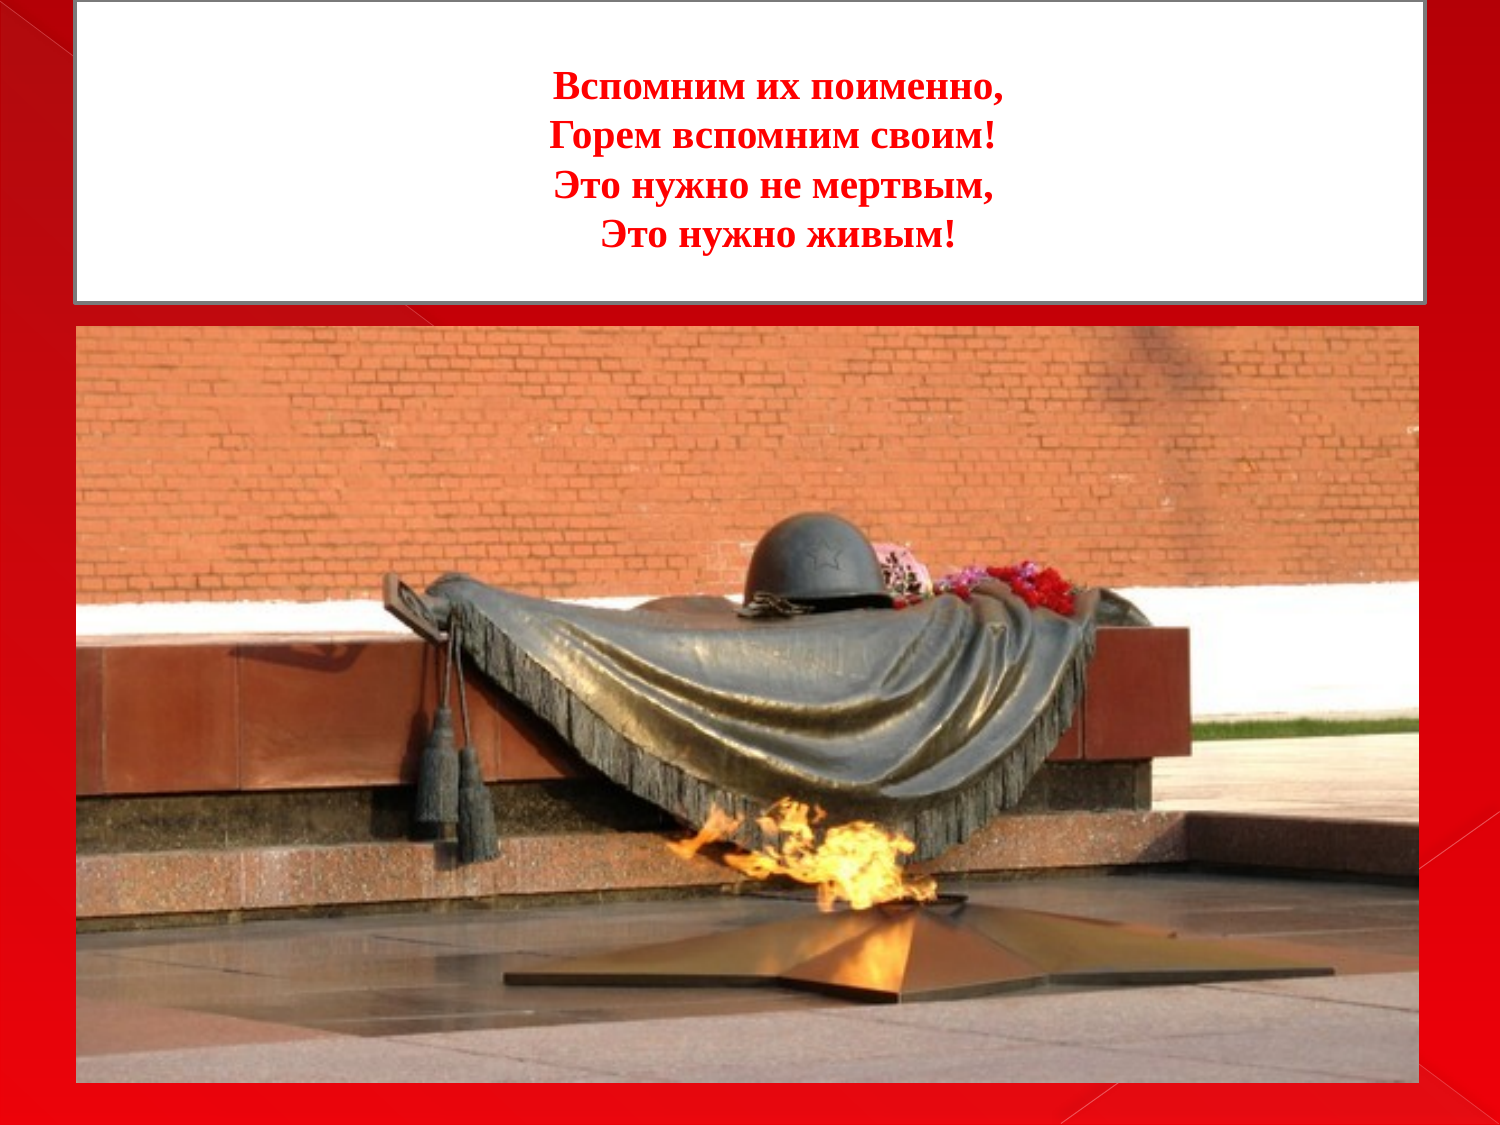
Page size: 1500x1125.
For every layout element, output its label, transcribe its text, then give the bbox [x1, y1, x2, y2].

title Вспомним их поименно, Горем вспомним своим! Это нужно не мертвым, Это нужно живым! [73, 0, 1427, 305]
picture [76, 326, 1419, 1083]
